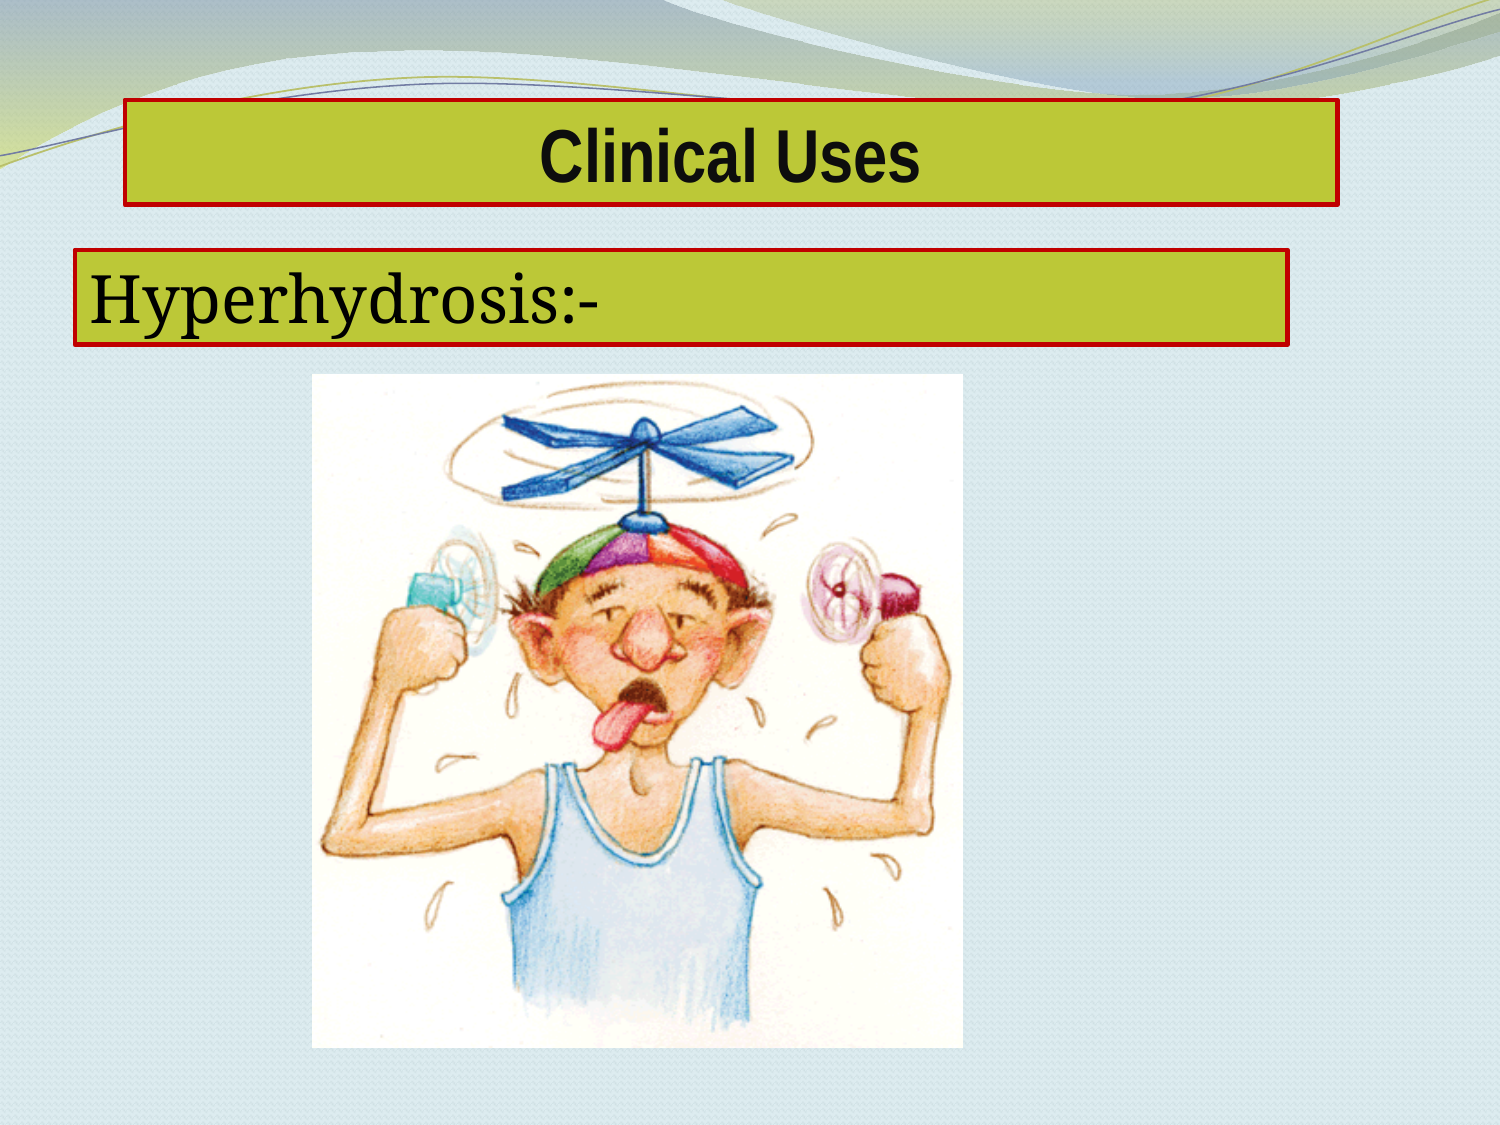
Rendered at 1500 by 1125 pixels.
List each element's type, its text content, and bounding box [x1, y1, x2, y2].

text_box Hyperhydrosis:- [74, 249, 1288, 345]
text_box Clinical Uses [124, 99, 1338, 205]
picture [312, 374, 963, 1048]
